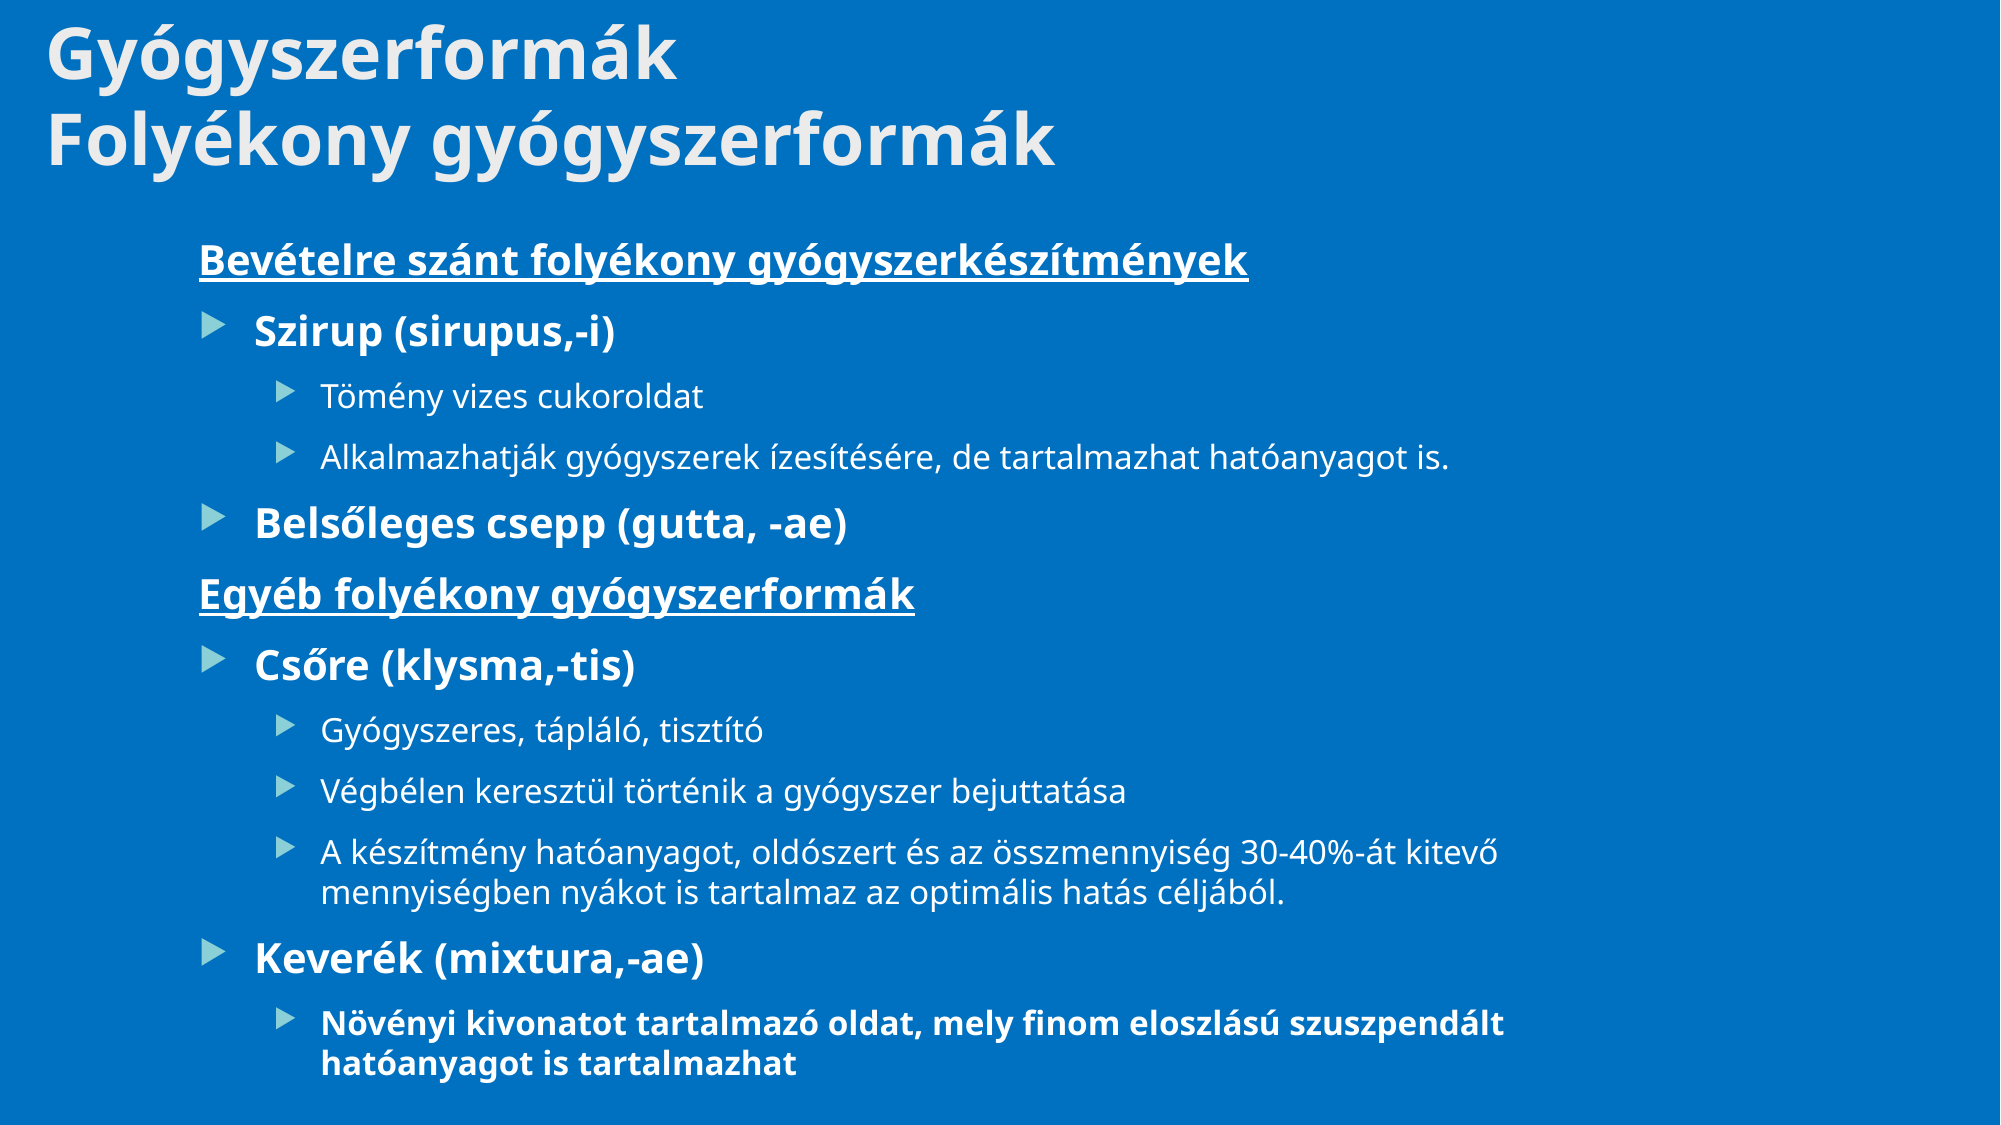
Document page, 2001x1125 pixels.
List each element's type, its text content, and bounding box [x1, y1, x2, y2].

list Bevételre szánt folyékony gyógyszerkészítmények Szirup (sirupus,-i) Tömény vizes cukoroldat Alkalmazhatják gyógyszerek ízesítésére, de tartalmazhat hatóanyagot is. Belsőleges csepp (gutta, -ae) Egyéb folyékony gyógyszerformák Csőre (klysma,-tis) Gyógyszeres, tápláló, tisztító Végbélen keresztül történik a gyógyszer bejuttatása A készítmény hatóanyagot, oldószert és az összmennyiség 30-40%-át kitevő mennyiségben nyákot is tartalmaz az optimális hatás céljából. Keverék (mixtura,-ae) Növényi kivonatot tartalmazó oldat, mely finom eloszlású szuszpendált hatóanyagot is tartalmazhat [183, 226, 1591, 1089]
title Gyógyszerformák Folyékony gyógyszerformák [30, 0, 1381, 188]
